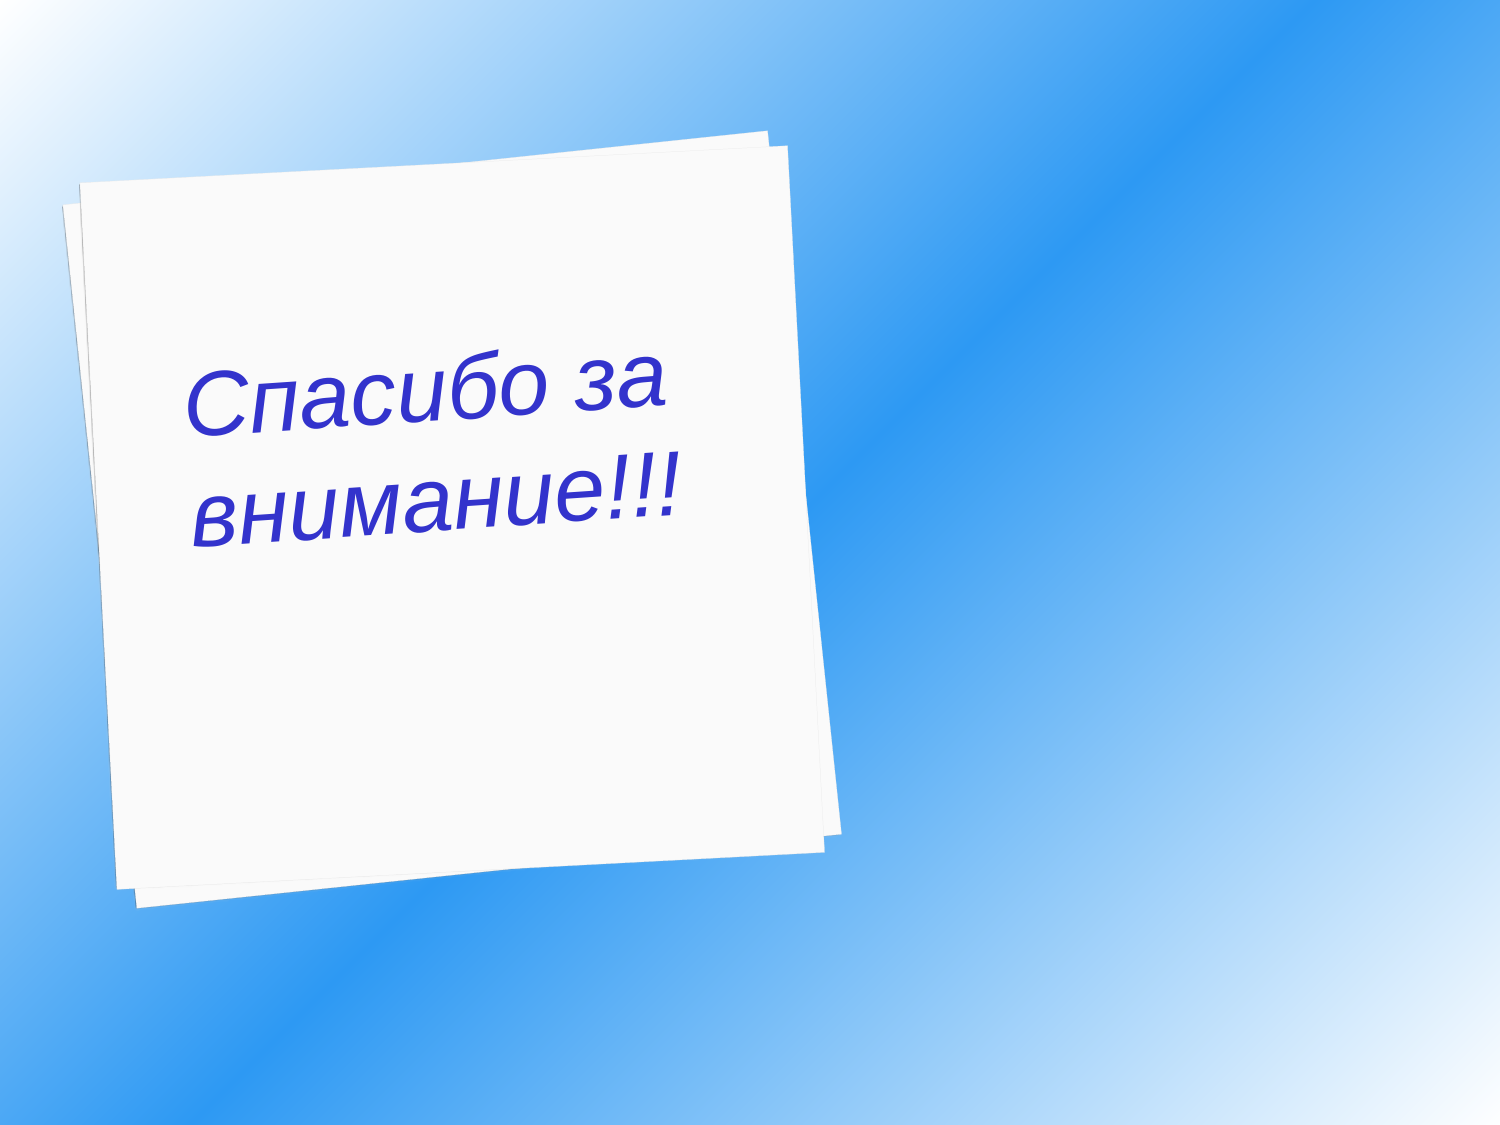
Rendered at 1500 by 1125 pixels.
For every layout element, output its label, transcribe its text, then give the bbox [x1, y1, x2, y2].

text_box Спасибо за внимание!!! [163, 301, 746, 575]
